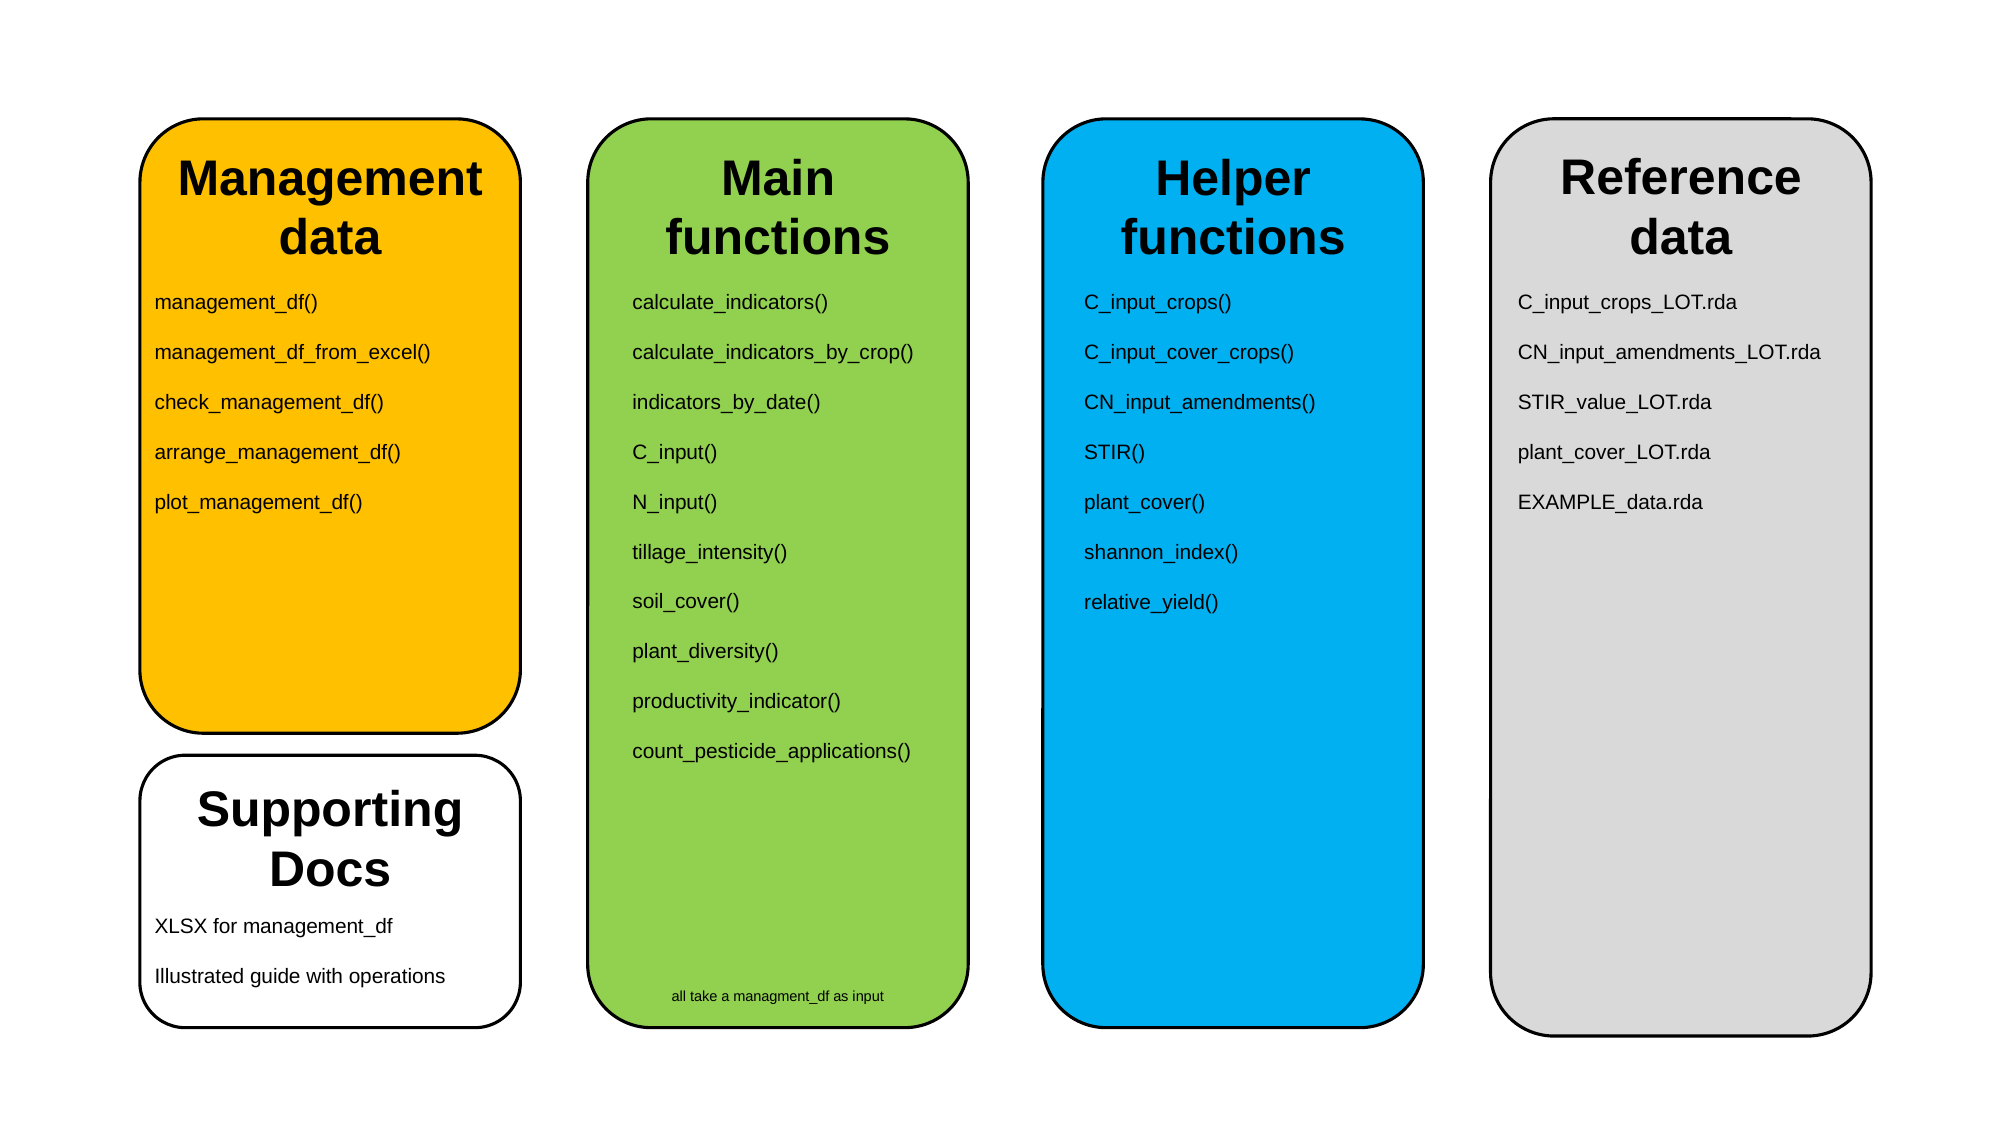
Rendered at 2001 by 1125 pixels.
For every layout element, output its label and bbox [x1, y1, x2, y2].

text_box [1490, 118, 1884, 1037]
text_box [1042, 118, 1424, 1028]
text_box [139, 118, 521, 734]
text_box [139, 755, 521, 1028]
text_box [587, 118, 969, 1028]
